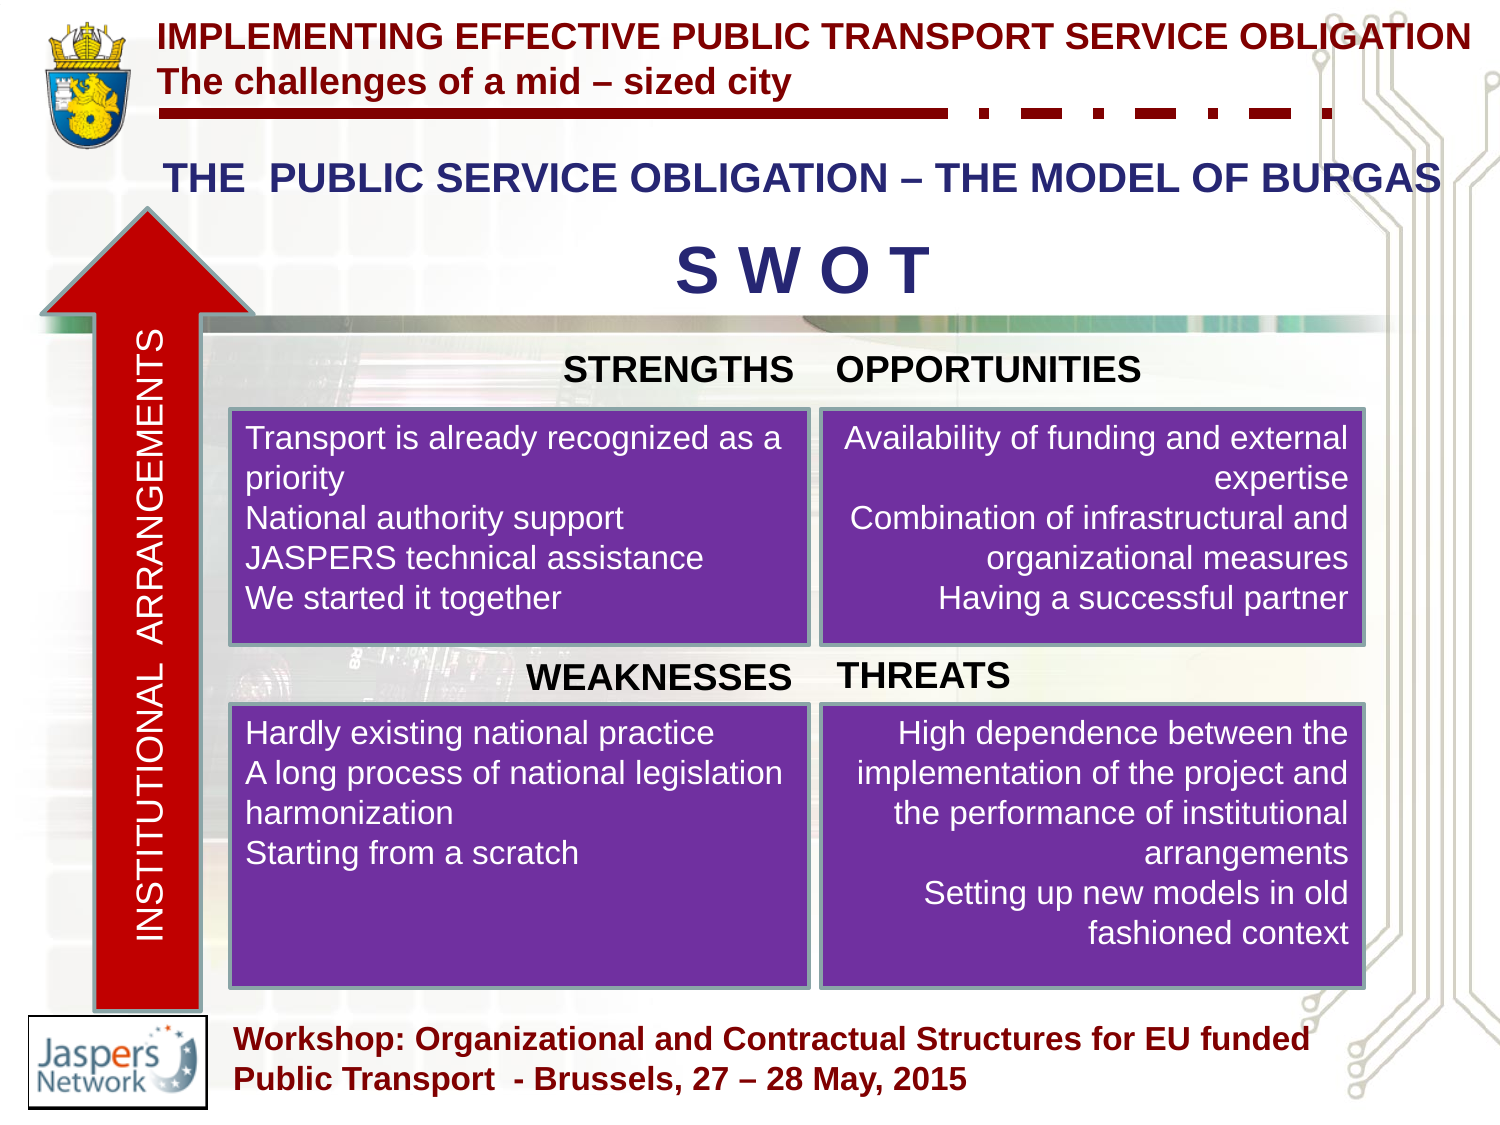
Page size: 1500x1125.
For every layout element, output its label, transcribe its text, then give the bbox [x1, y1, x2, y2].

text_box THREATS [821, 643, 1026, 704]
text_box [29, 1009, 1389, 1109]
text_box STRENGTHS [360, 338, 809, 398]
picture [0, 0, 1500, 1125]
text_box WEAKNESSES [511, 645, 808, 705]
text_box Availability of funding and external expertise Combination of infrastructural and organizational measures Having a successful partner [819, 407, 1366, 647]
text_box Transport is already recognized as a priority National authority support JASPERS technical assistance We started it together [228, 407, 811, 647]
text_box THE PUBLIC SERVICE OBLIGATION – THE MODEL OF BURGAS [147, 169, 1468, 232]
text_box Hardly existing national practice A long process of national legislation harmonization Starting from a scratch [228, 702, 811, 990]
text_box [41, 0, 1500, 160]
text_box INSTITUTIONAL ARRANGEMENTS [39, 205, 256, 1008]
text_box S W O T [442, 219, 1164, 356]
text_box High dependence between the implementation of the project and the performance of institutional arrangements Setting up new models in old fashioned context [819, 702, 1366, 990]
text_box OPPORTUNITIES [820, 338, 1270, 398]
